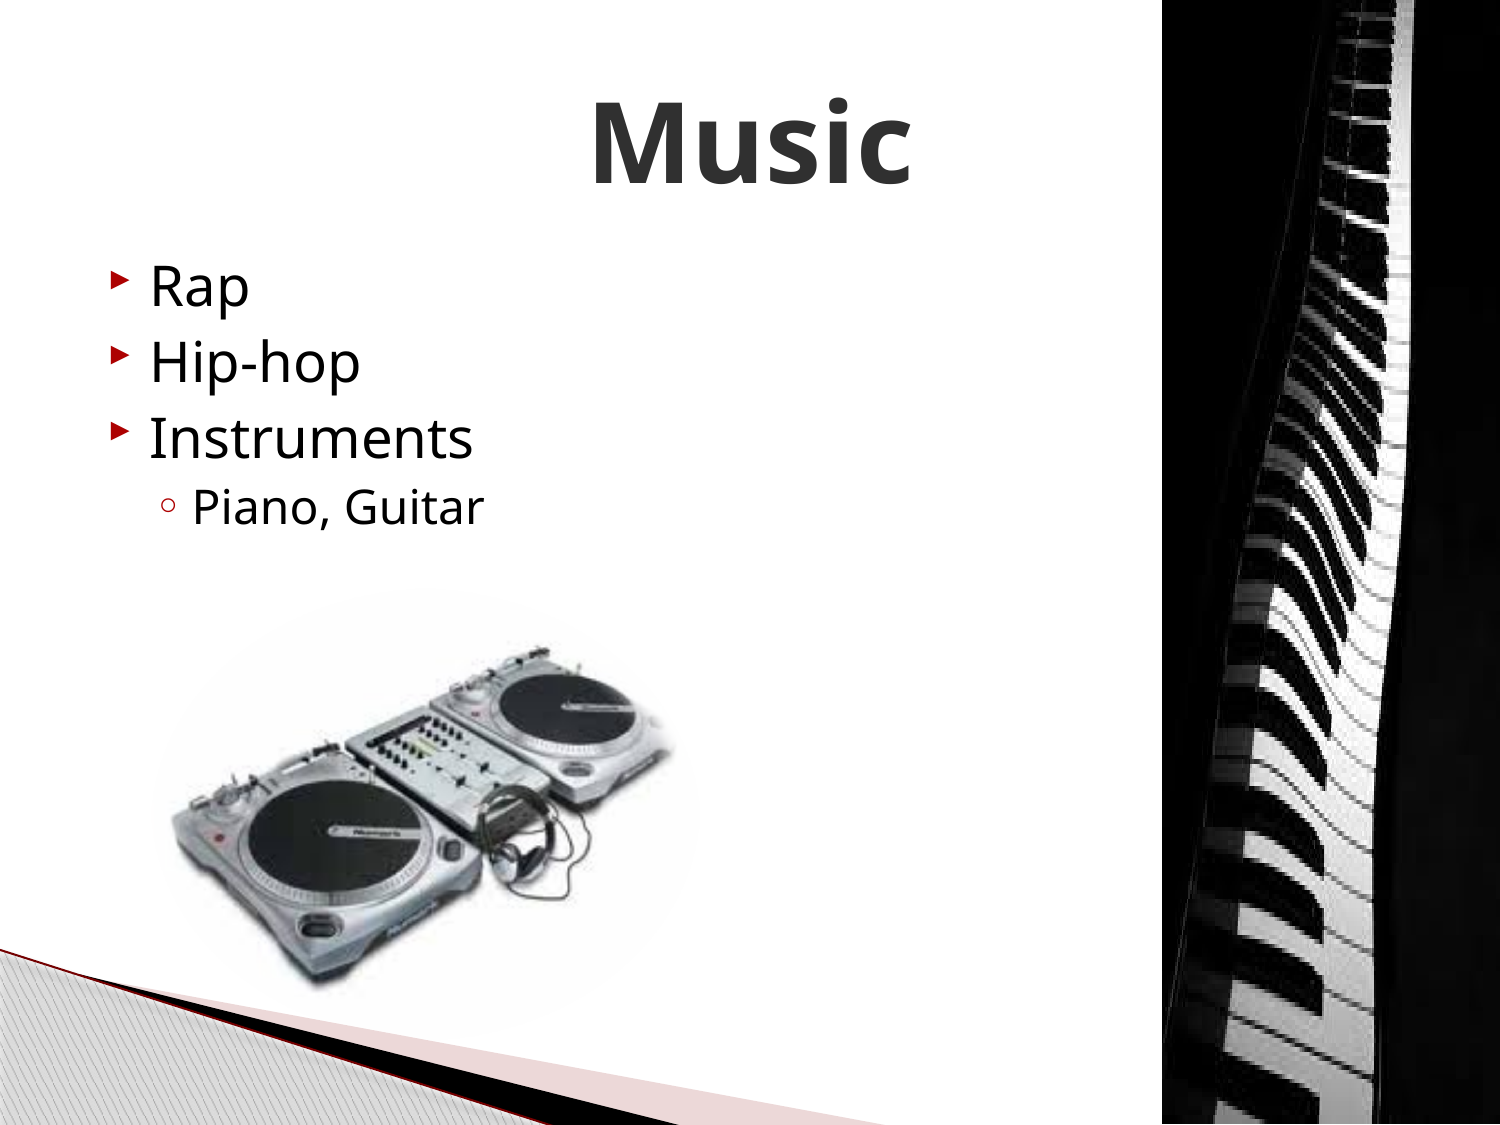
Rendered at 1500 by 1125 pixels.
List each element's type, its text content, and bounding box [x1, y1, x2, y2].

title Music [75, 45, 1156, 233]
list Rap Hip-hop Instruments Piano, Guitar [75, 243, 1156, 986]
picture [1162, 0, 1500, 1125]
picture [149, 587, 701, 1042]
